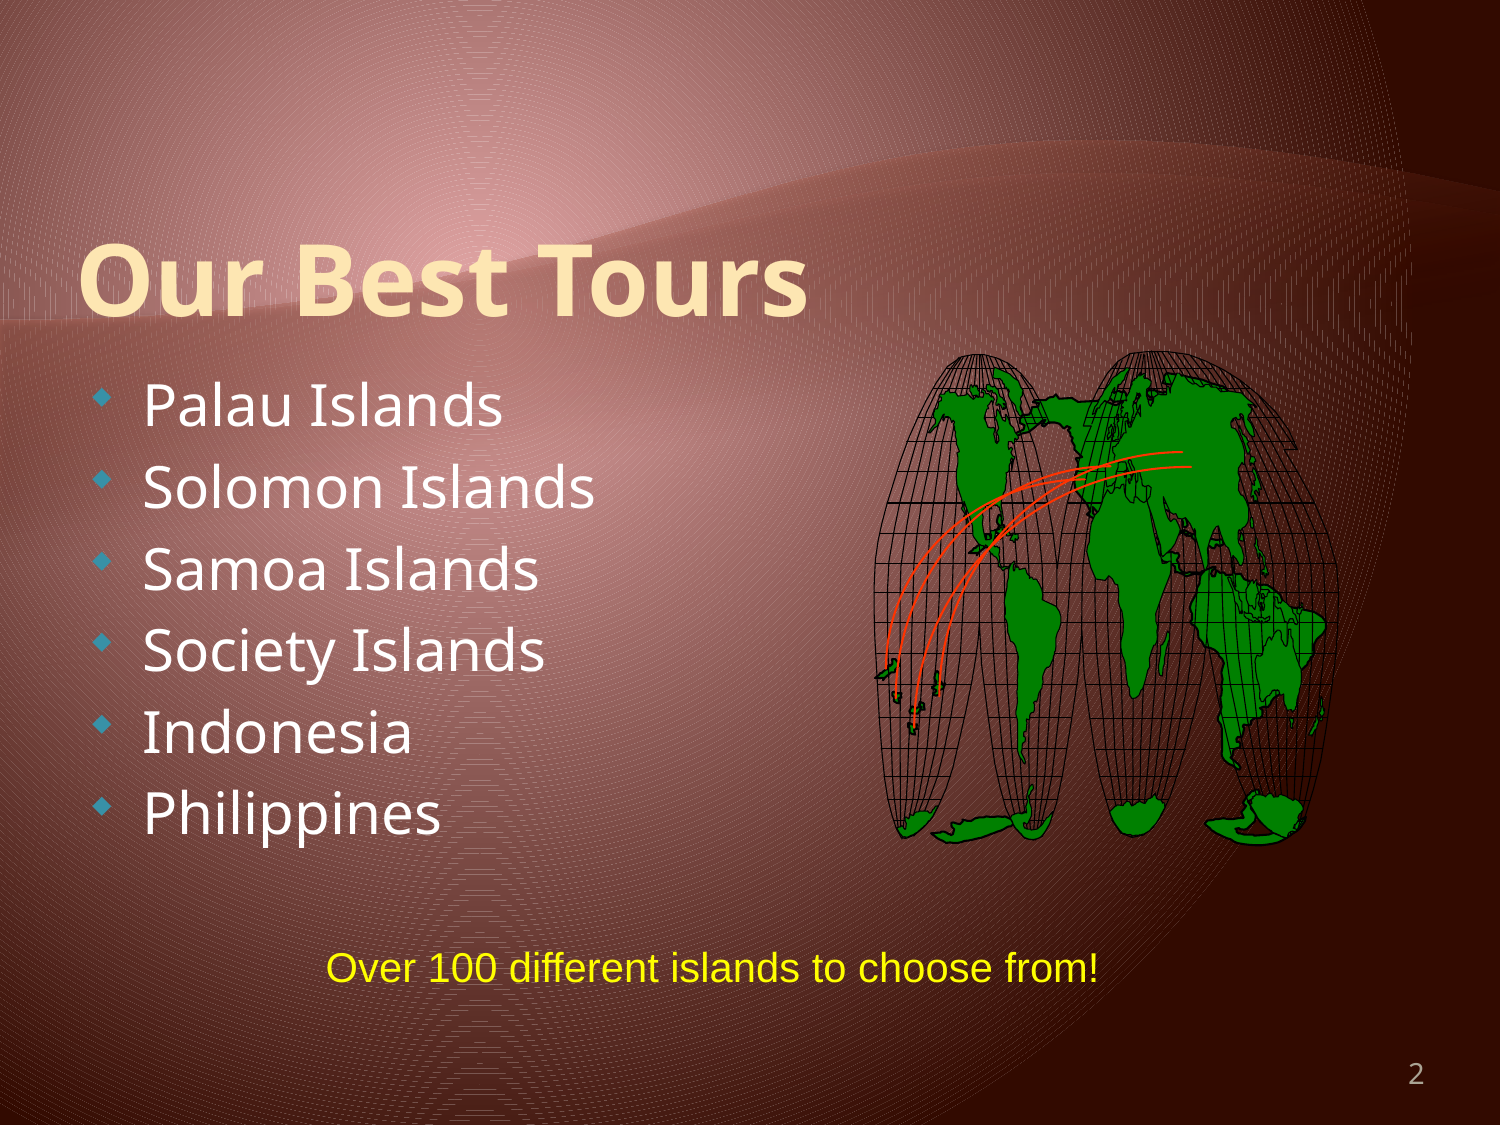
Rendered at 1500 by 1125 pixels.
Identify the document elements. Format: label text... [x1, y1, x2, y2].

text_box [872, 348, 1341, 846]
text_box Over 100 different islands to choose from! [310, 933, 1152, 999]
list Palau Islands Solomon Islands Samoa Islands Society Islands Indonesia Philippines [75, 360, 738, 1044]
slide_number 2 [1337, 1042, 1425, 1103]
title Our Best Tours [75, 149, 1425, 338]
